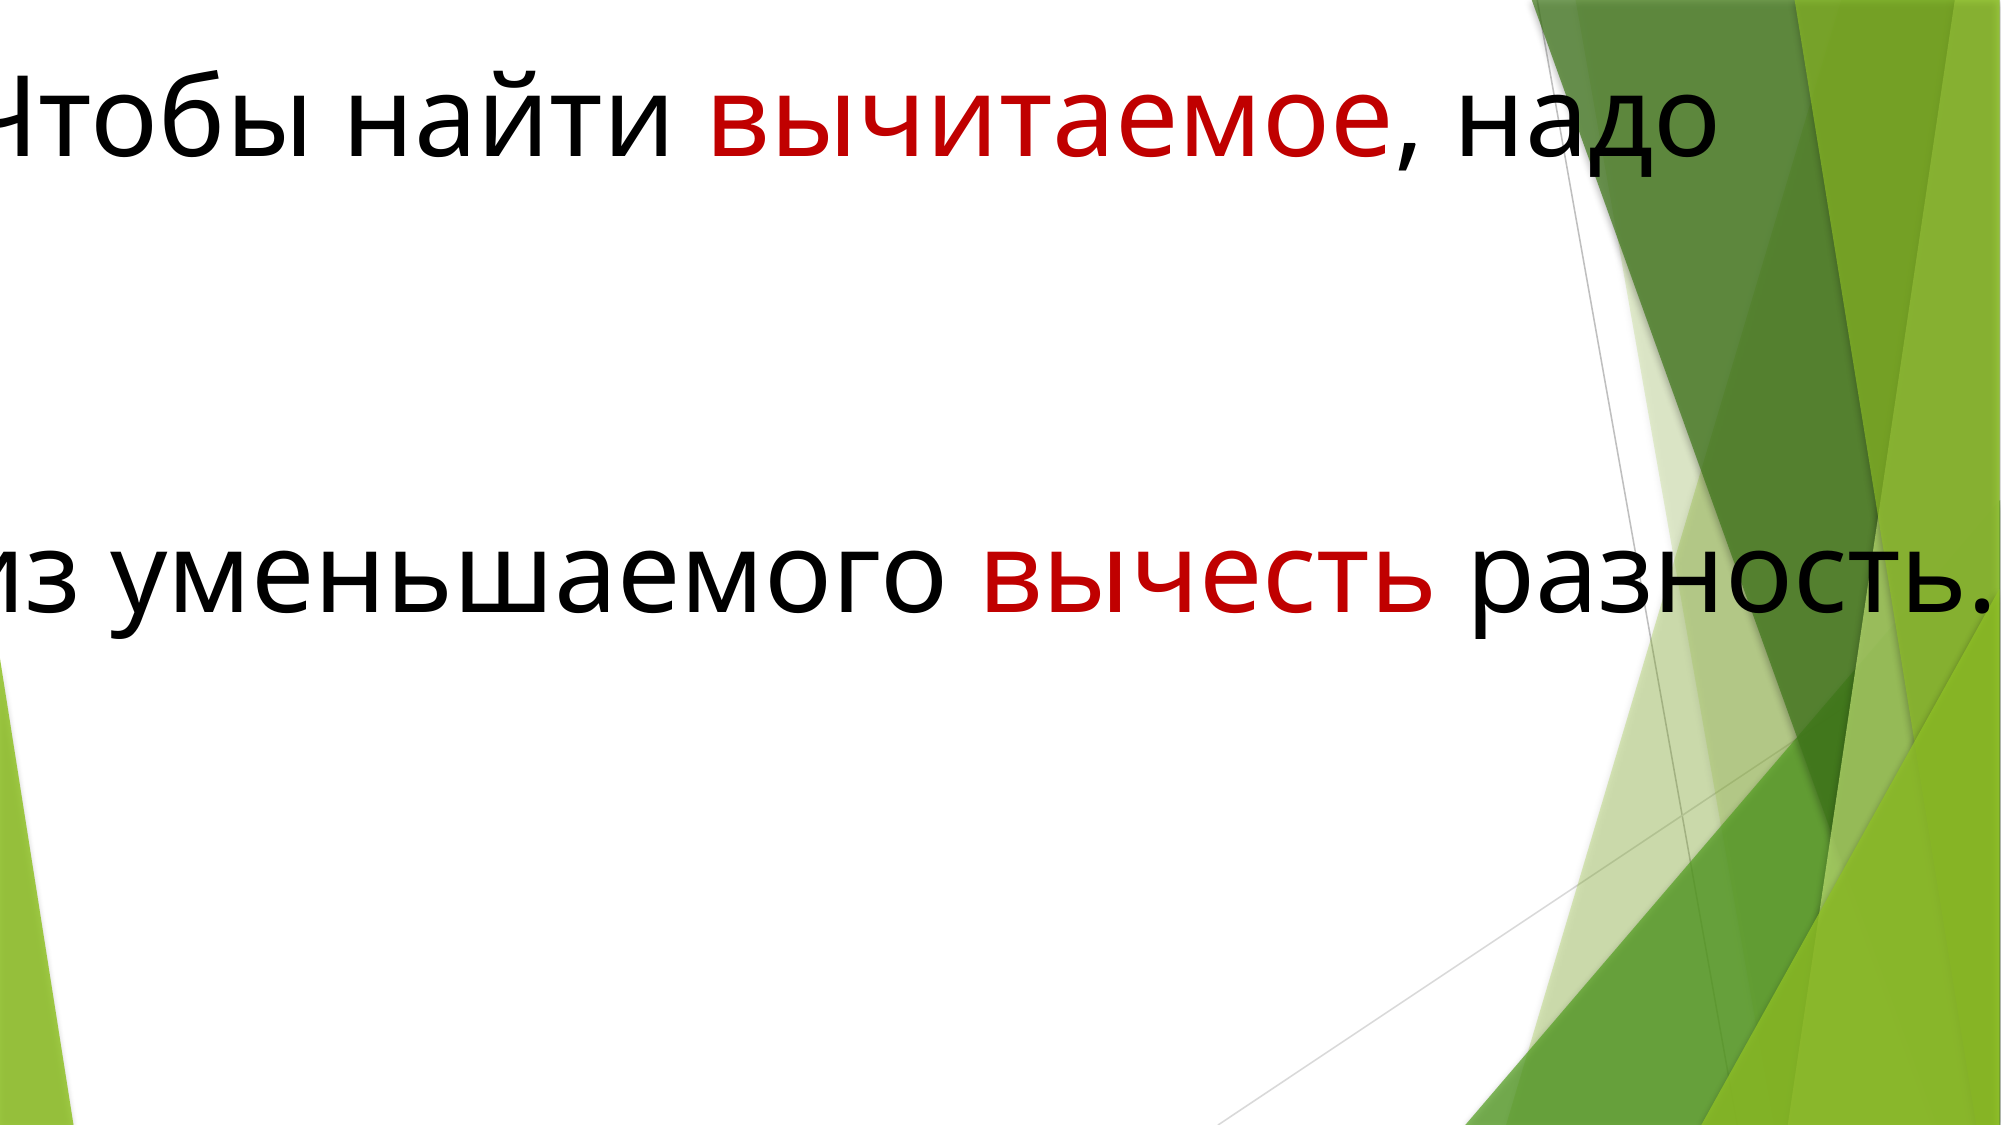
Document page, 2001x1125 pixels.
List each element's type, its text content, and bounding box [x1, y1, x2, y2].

text_box из уменьшаемого вычесть разность. [0, 492, 2000, 643]
text_box Чтобы найти вычитаемое, надо [0, 36, 1737, 187]
